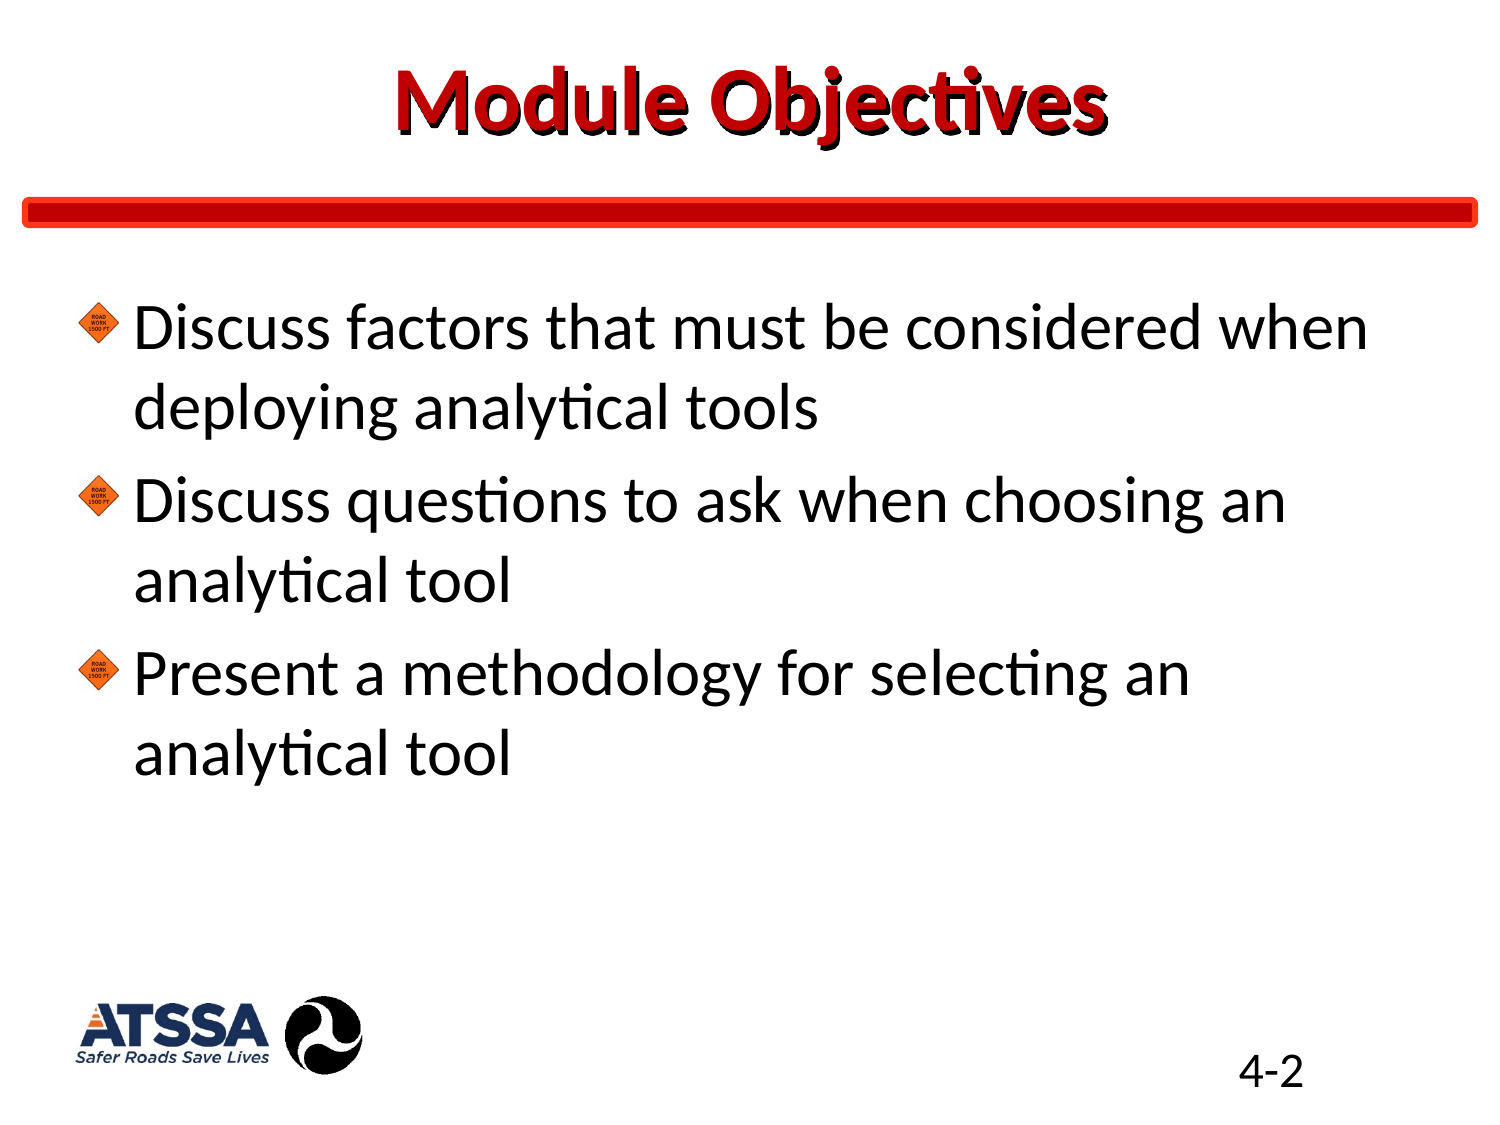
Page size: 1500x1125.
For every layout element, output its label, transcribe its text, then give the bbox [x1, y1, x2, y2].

picture [77, 648, 120, 691]
title Module Objectives [0, 0, 1500, 188]
picture [77, 301, 120, 344]
picture [276, 989, 370, 1077]
picture [75, 1003, 269, 1063]
picture [77, 474, 120, 517]
list Discuss factors that must be considered when deploying analytical tools Discuss questions to ask when choosing an analytical tool Present a methodology for selecting an analytical tool [62, 274, 1438, 988]
